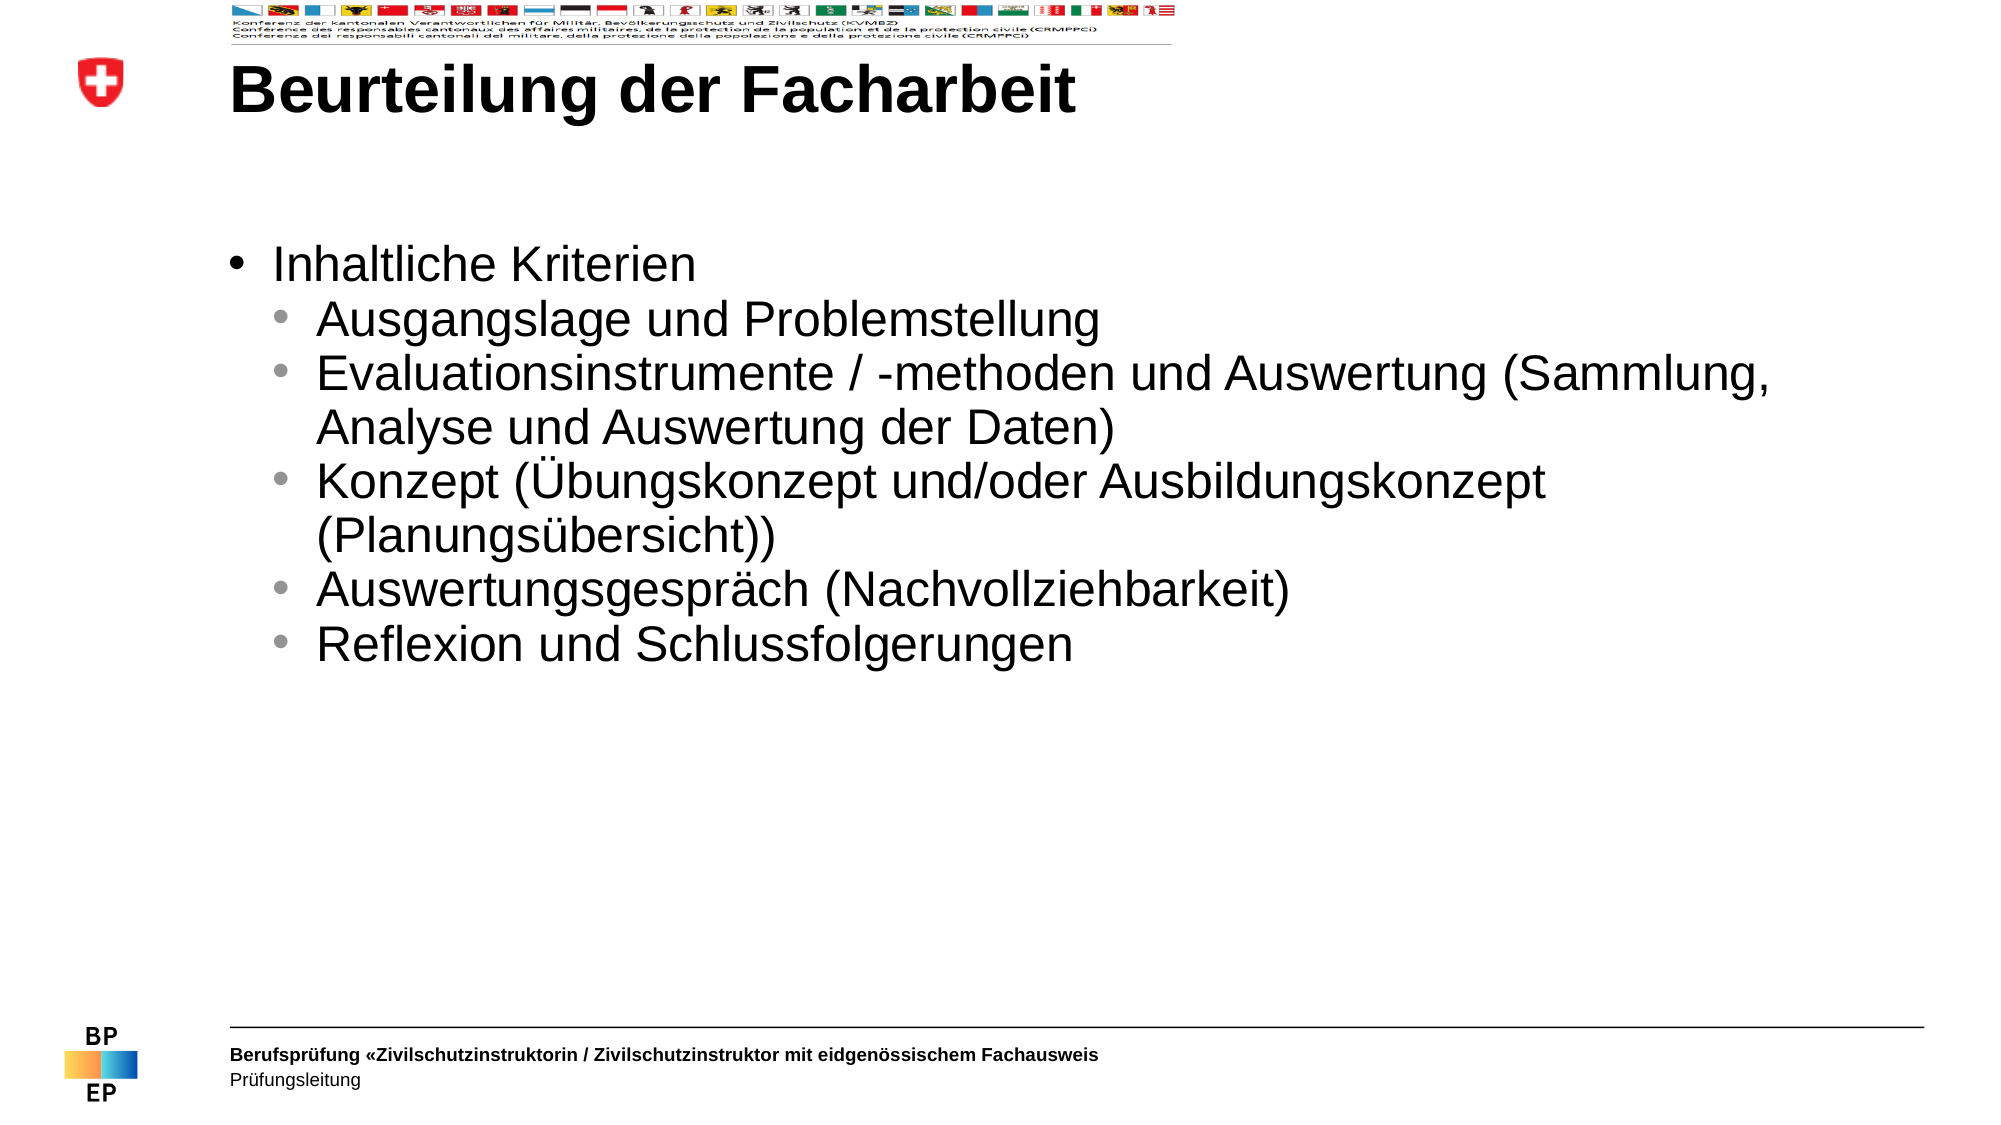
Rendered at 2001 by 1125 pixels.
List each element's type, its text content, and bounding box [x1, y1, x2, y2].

footer Berufsprüfung «Zivilschutzinstruktorin / Zivilschutzinstruktor mit eidgenössischem Fachausweis Prüfungsleitung [229, 1040, 1177, 1088]
title Beurteilung der Facharbeit [229, 50, 1922, 199]
picture [61, 1021, 140, 1106]
list Inhaltliche Kriterien Ausgangslage und Problemstellung Evaluationsinstrumente / -methoden und Auswertung (Sammlung, Analyse und Auswertung der Daten) Konzept (Übungskonzept und/oder Ausbildungskonzept (Planungsübersicht)) Auswertungsgespräch (Nachvollziehbarkeit) Reflexion und Schlussfolgerungen [228, 237, 1922, 981]
picture [229, 4, 1175, 46]
